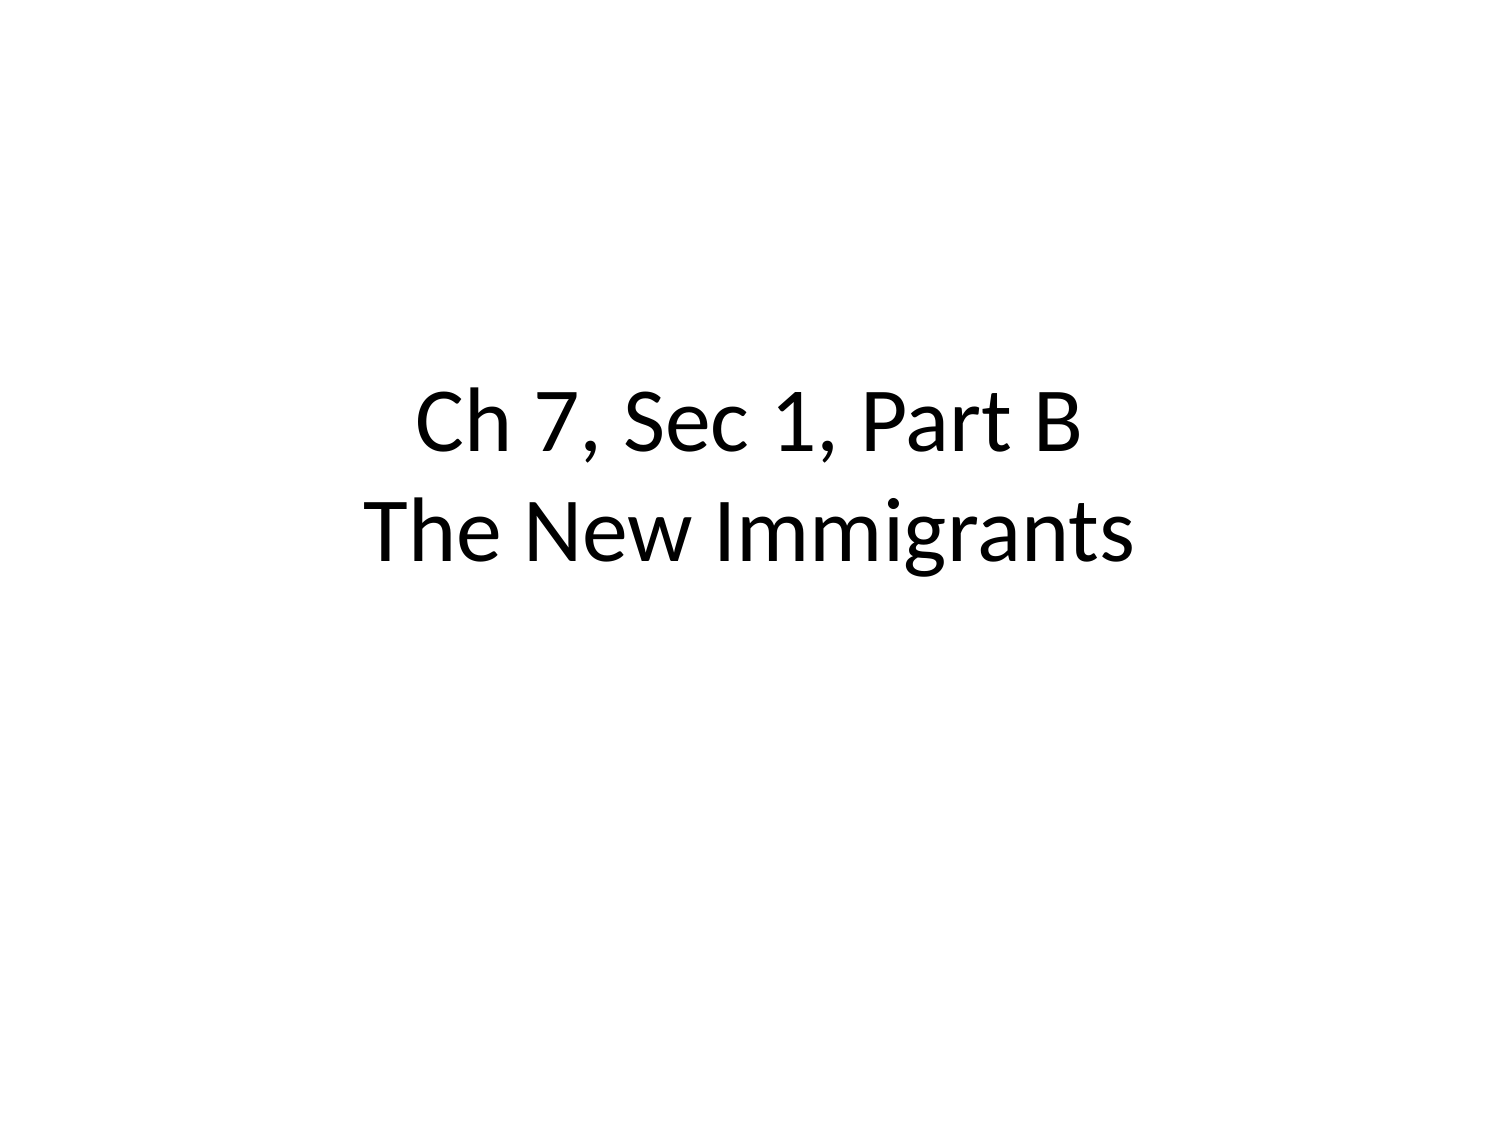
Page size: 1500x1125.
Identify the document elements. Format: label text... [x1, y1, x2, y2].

title Ch 7, Sec 1, Part B The New Immigrants [112, 349, 1388, 591]
